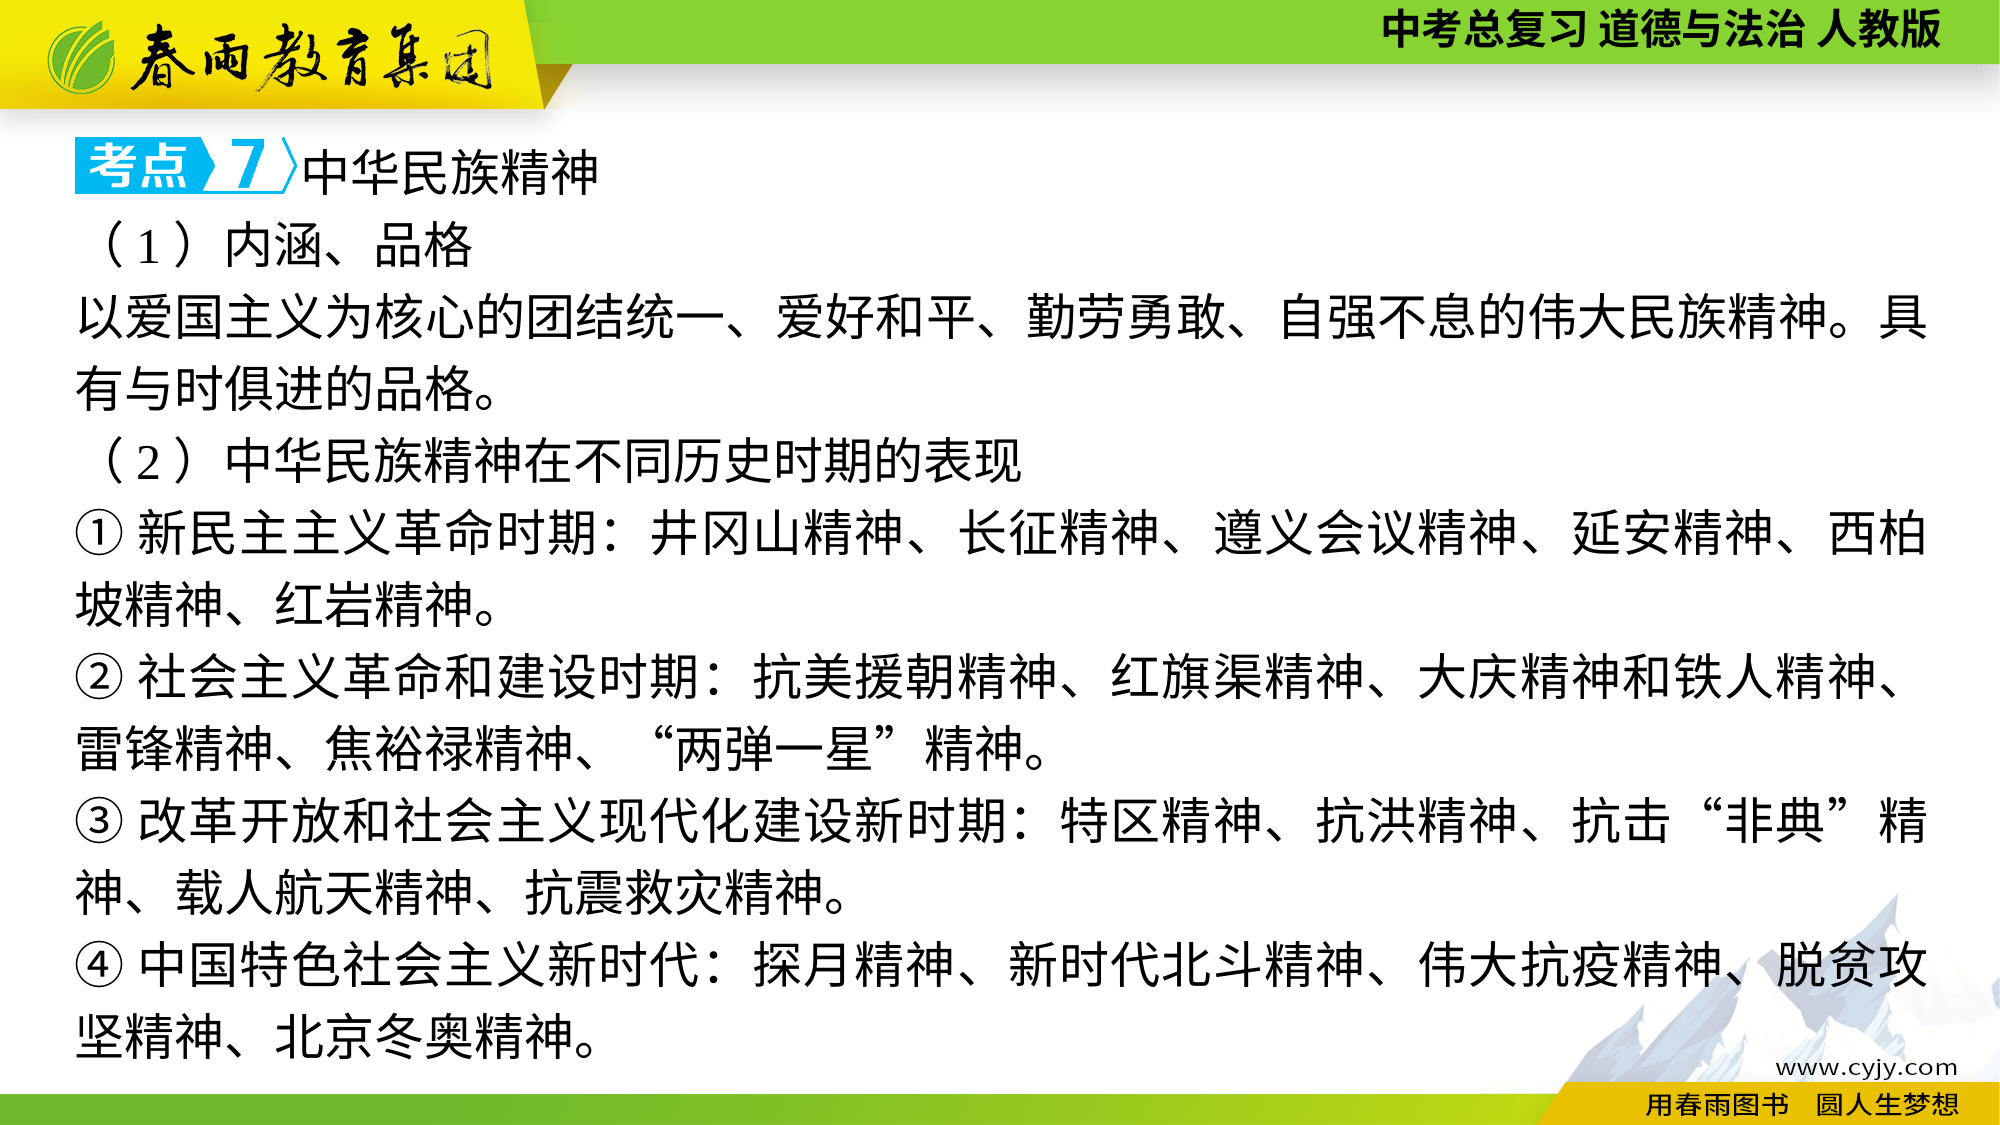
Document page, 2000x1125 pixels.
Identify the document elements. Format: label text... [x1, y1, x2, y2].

list 中华民族精神 （1）内涵、品格 以爱国主义为核心的团结统一、爱好和平、勤劳勇敢、自强不息的伟大民族精神。具有与时俱进的品格。 （2）中华民族精神在不同历史时期的表现 ①新民主主义革命时期：井冈山精神、长征精神、遵义会议精神、延安精神、西柏坡精神、红岩精神。 ②社会主义革命和建设时期：抗美援朝精神、红旗渠精神、大庆精神和铁人精神、雷锋精神、焦裕禄精神、“两弹一星”精神。 ③改革开放和社会主义现代化建设新时期：特区精神、抗洪精神、抗击“非典”精神、载人航天精神、抗震救灾精神。 ④中国特色社会主义新时代：探月精神、新时代北斗精神、伟大抗疫精神、脱贫攻坚精神、北京冬奥精神。 [59, 122, 1944, 1076]
picture [0, 0, 2000, 1125]
